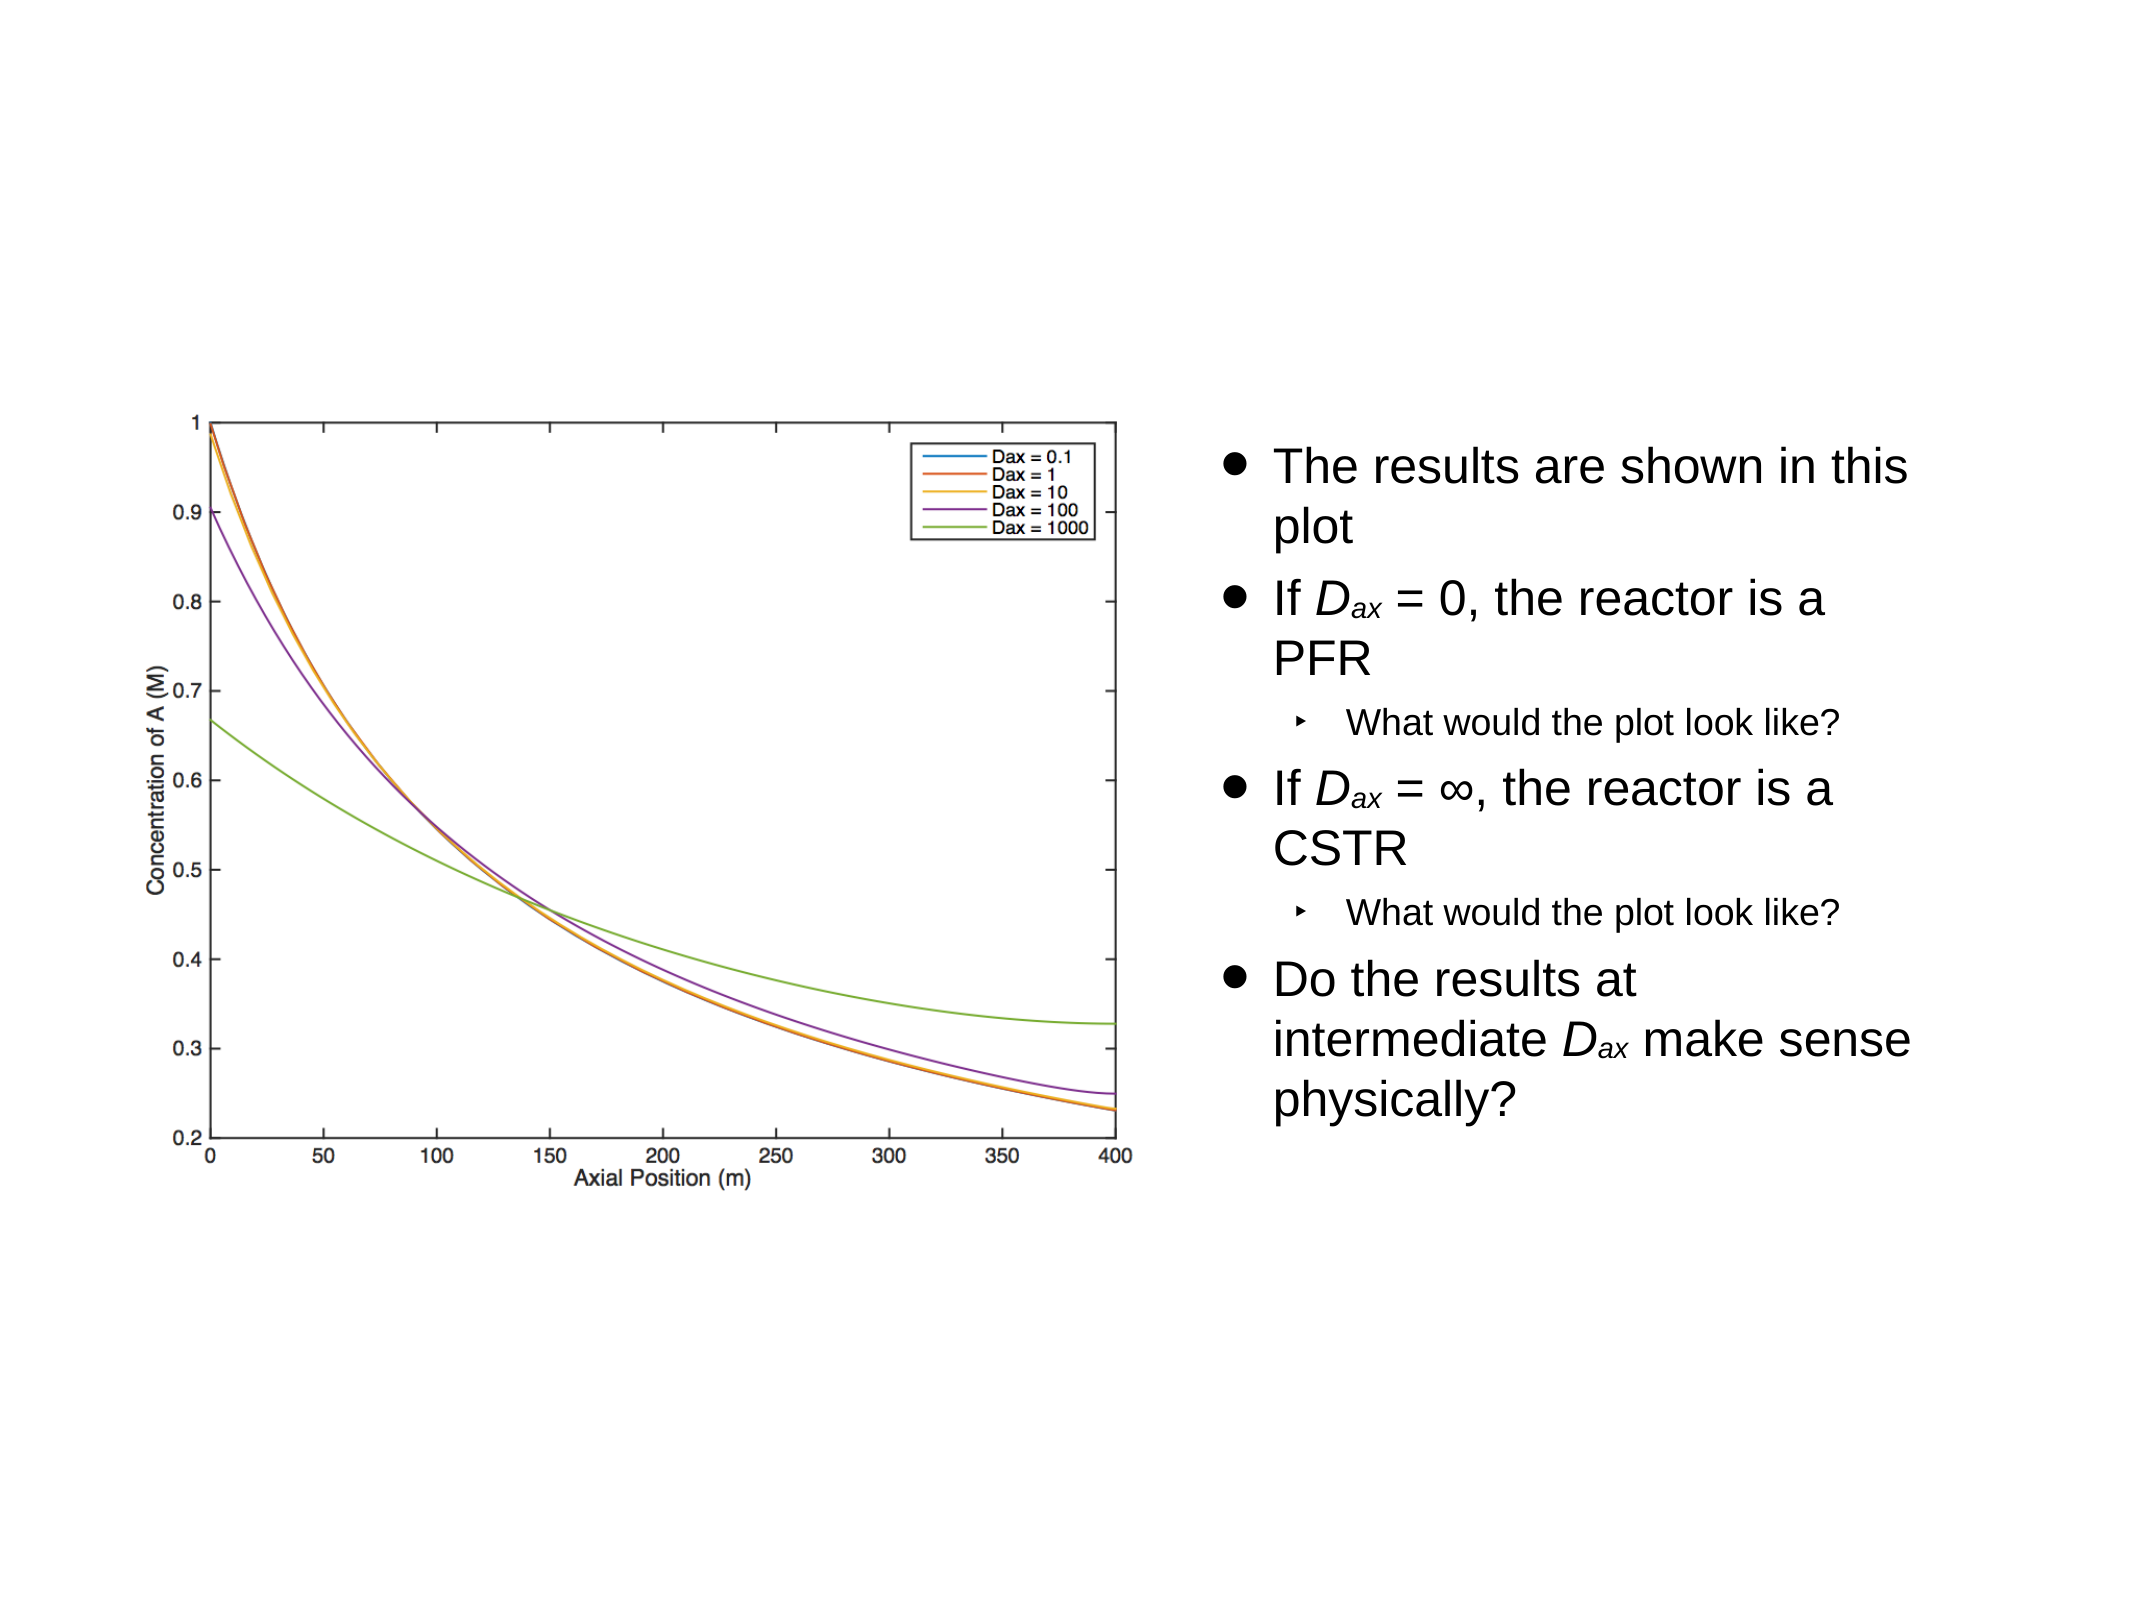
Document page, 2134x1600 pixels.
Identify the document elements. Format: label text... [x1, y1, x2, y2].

list The results are shown in this plot If Dax = 0, the reactor is a PFR What would the plot look like? If Dax = ∞, the reactor is a CSTR What would the plot look like? Do the results at intermediate Dax make sense physically? [1212, 425, 1925, 1478]
picture [118, 387, 1167, 1215]
